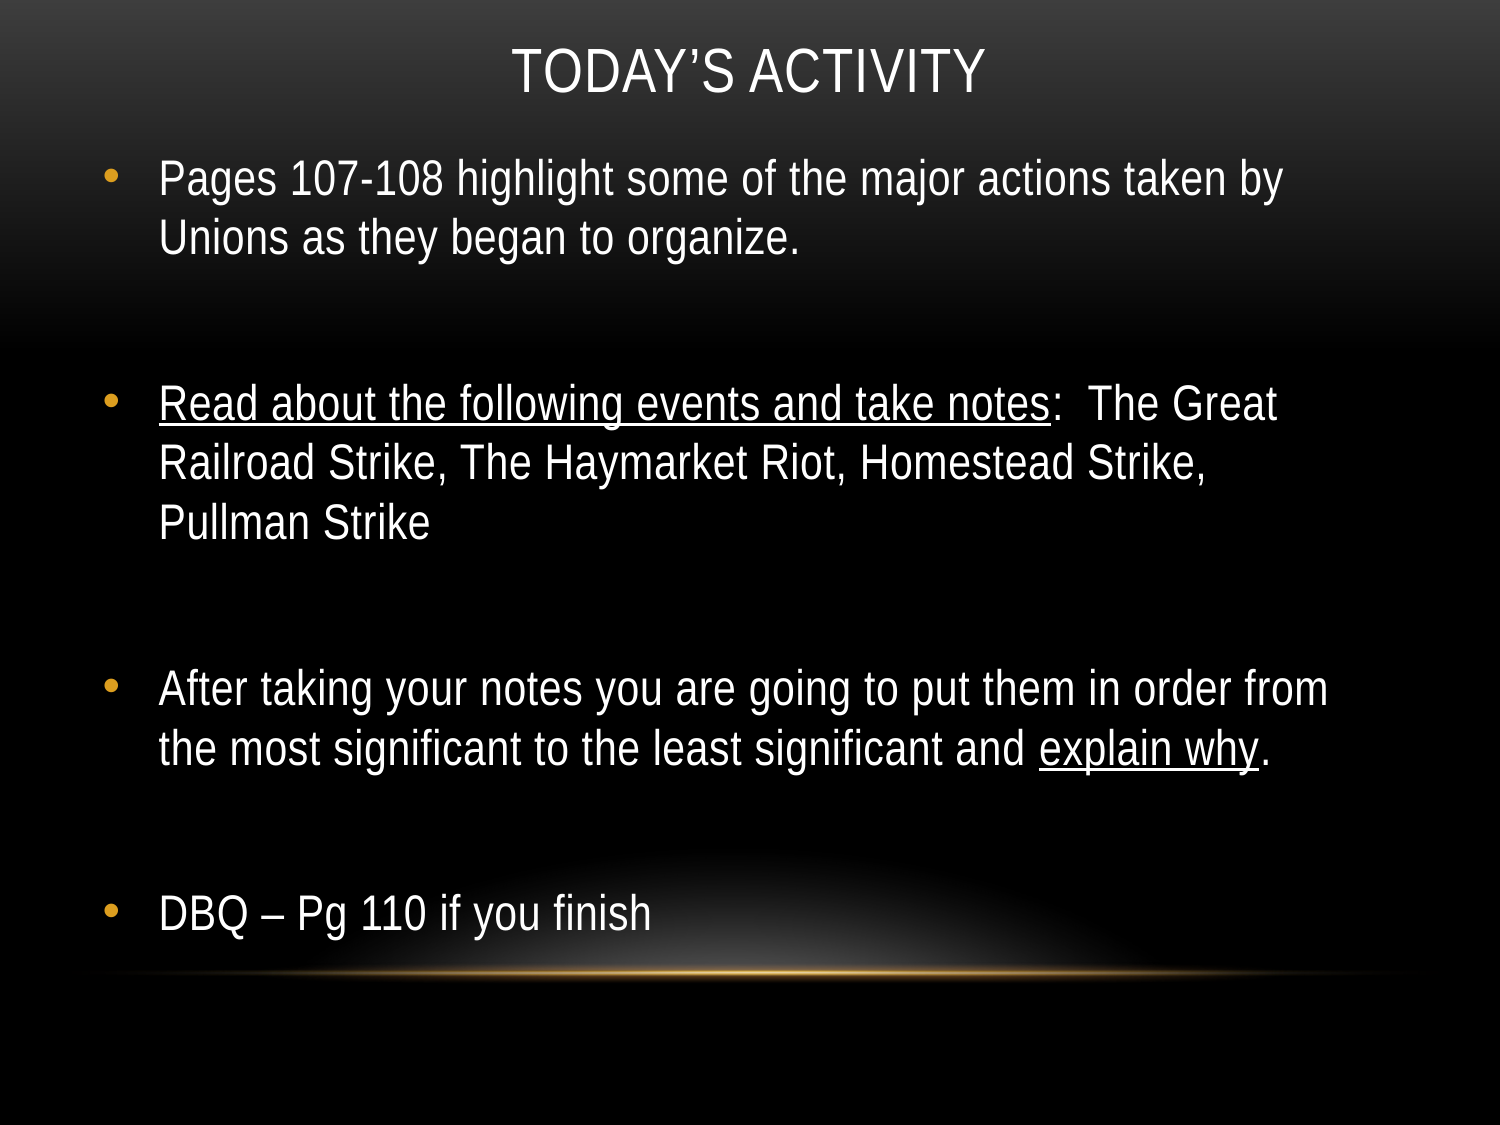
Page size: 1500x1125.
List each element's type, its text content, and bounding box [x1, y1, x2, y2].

list Pages 107-108 highlight some of the major actions taken by Unions as they began to organize. Read about the following events and take notes: The Great Railroad Strike, The Haymarket Riot, Homestead Strike, Pullman Strike After taking your notes you are going to put them in order from the most significant to the least significant and explain why. DBQ – Pg 110 if you finish [87, 137, 1388, 813]
picture [0, 0, 1500, 1125]
title Today’s Activity [99, 0, 1400, 113]
